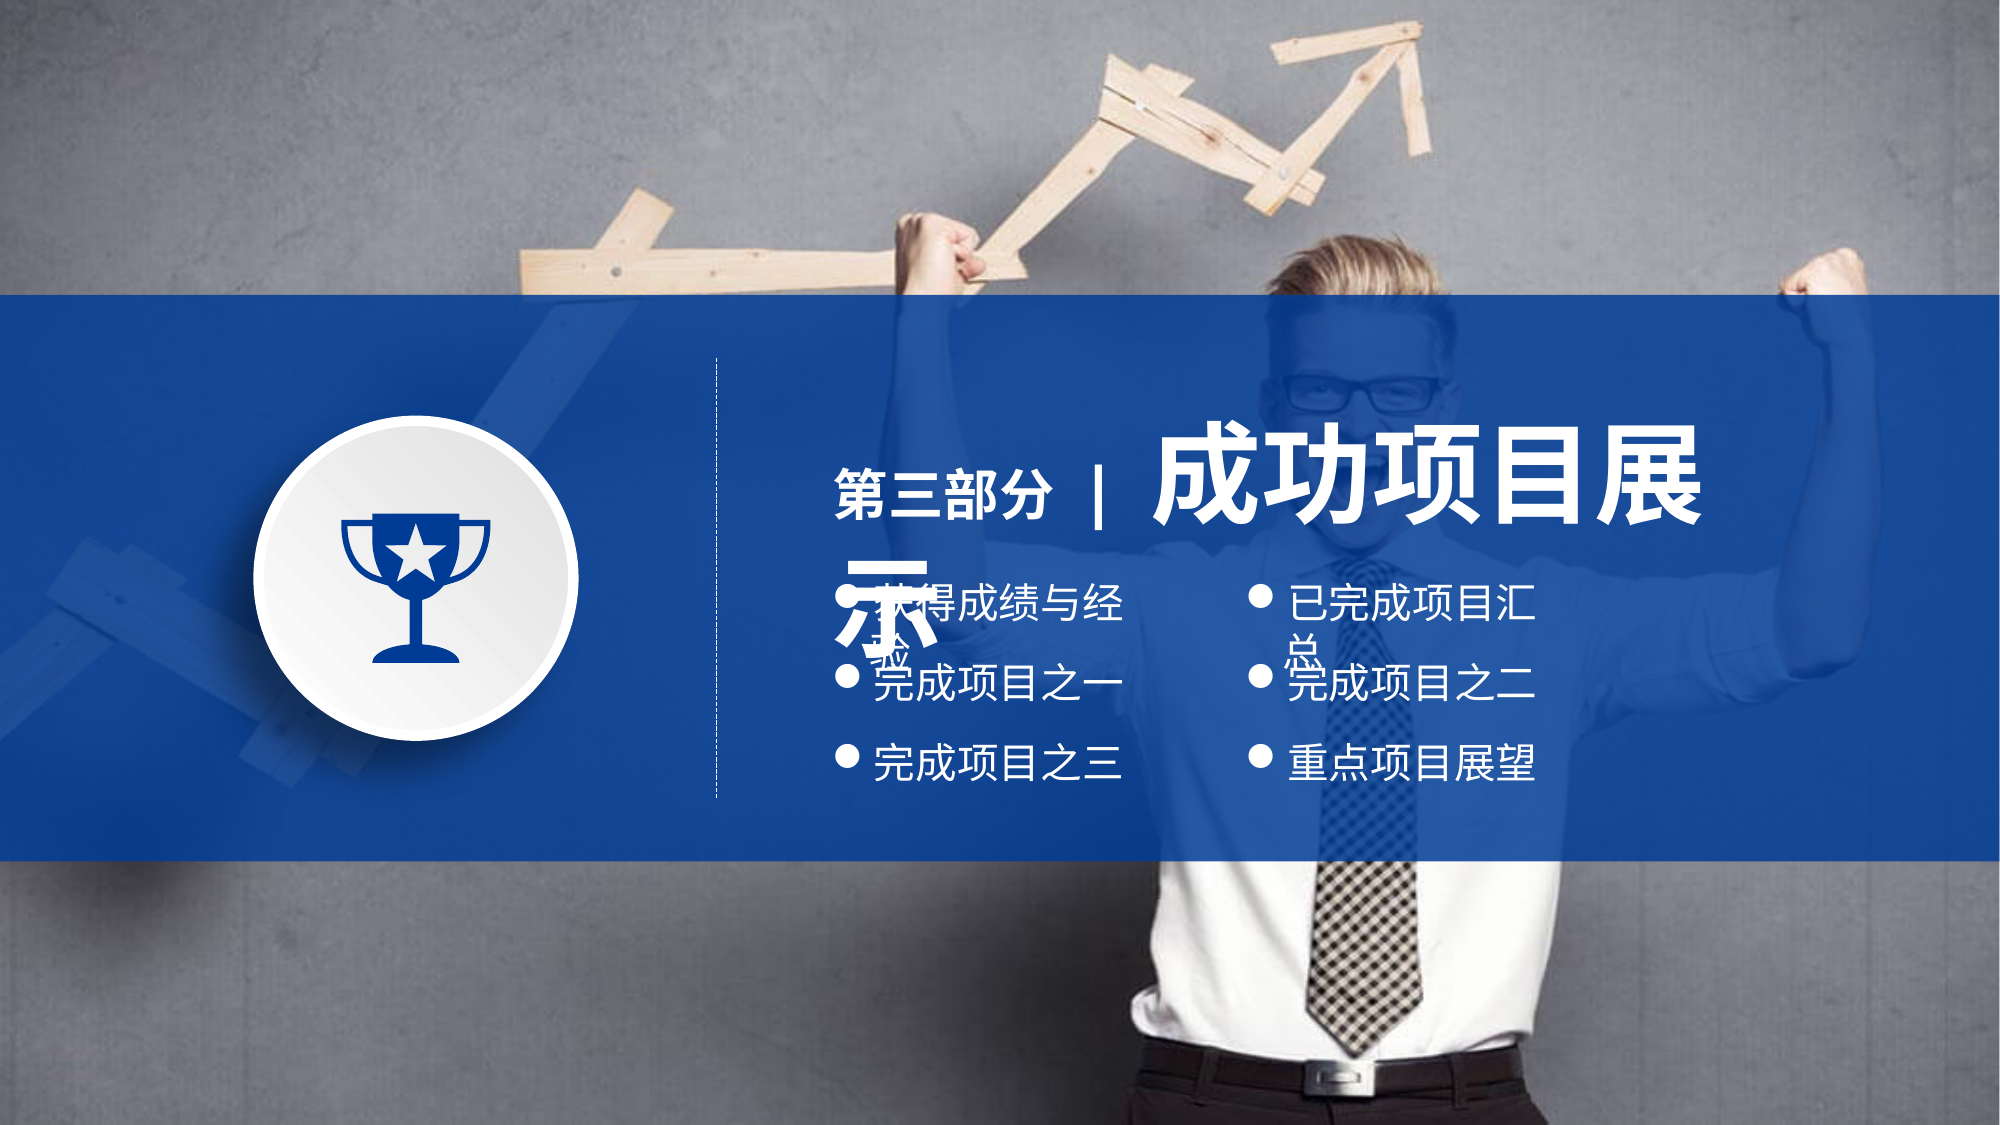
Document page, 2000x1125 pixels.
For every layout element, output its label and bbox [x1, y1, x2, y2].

text_box [258, 420, 574, 736]
picture [0, 0, 2000, 1125]
